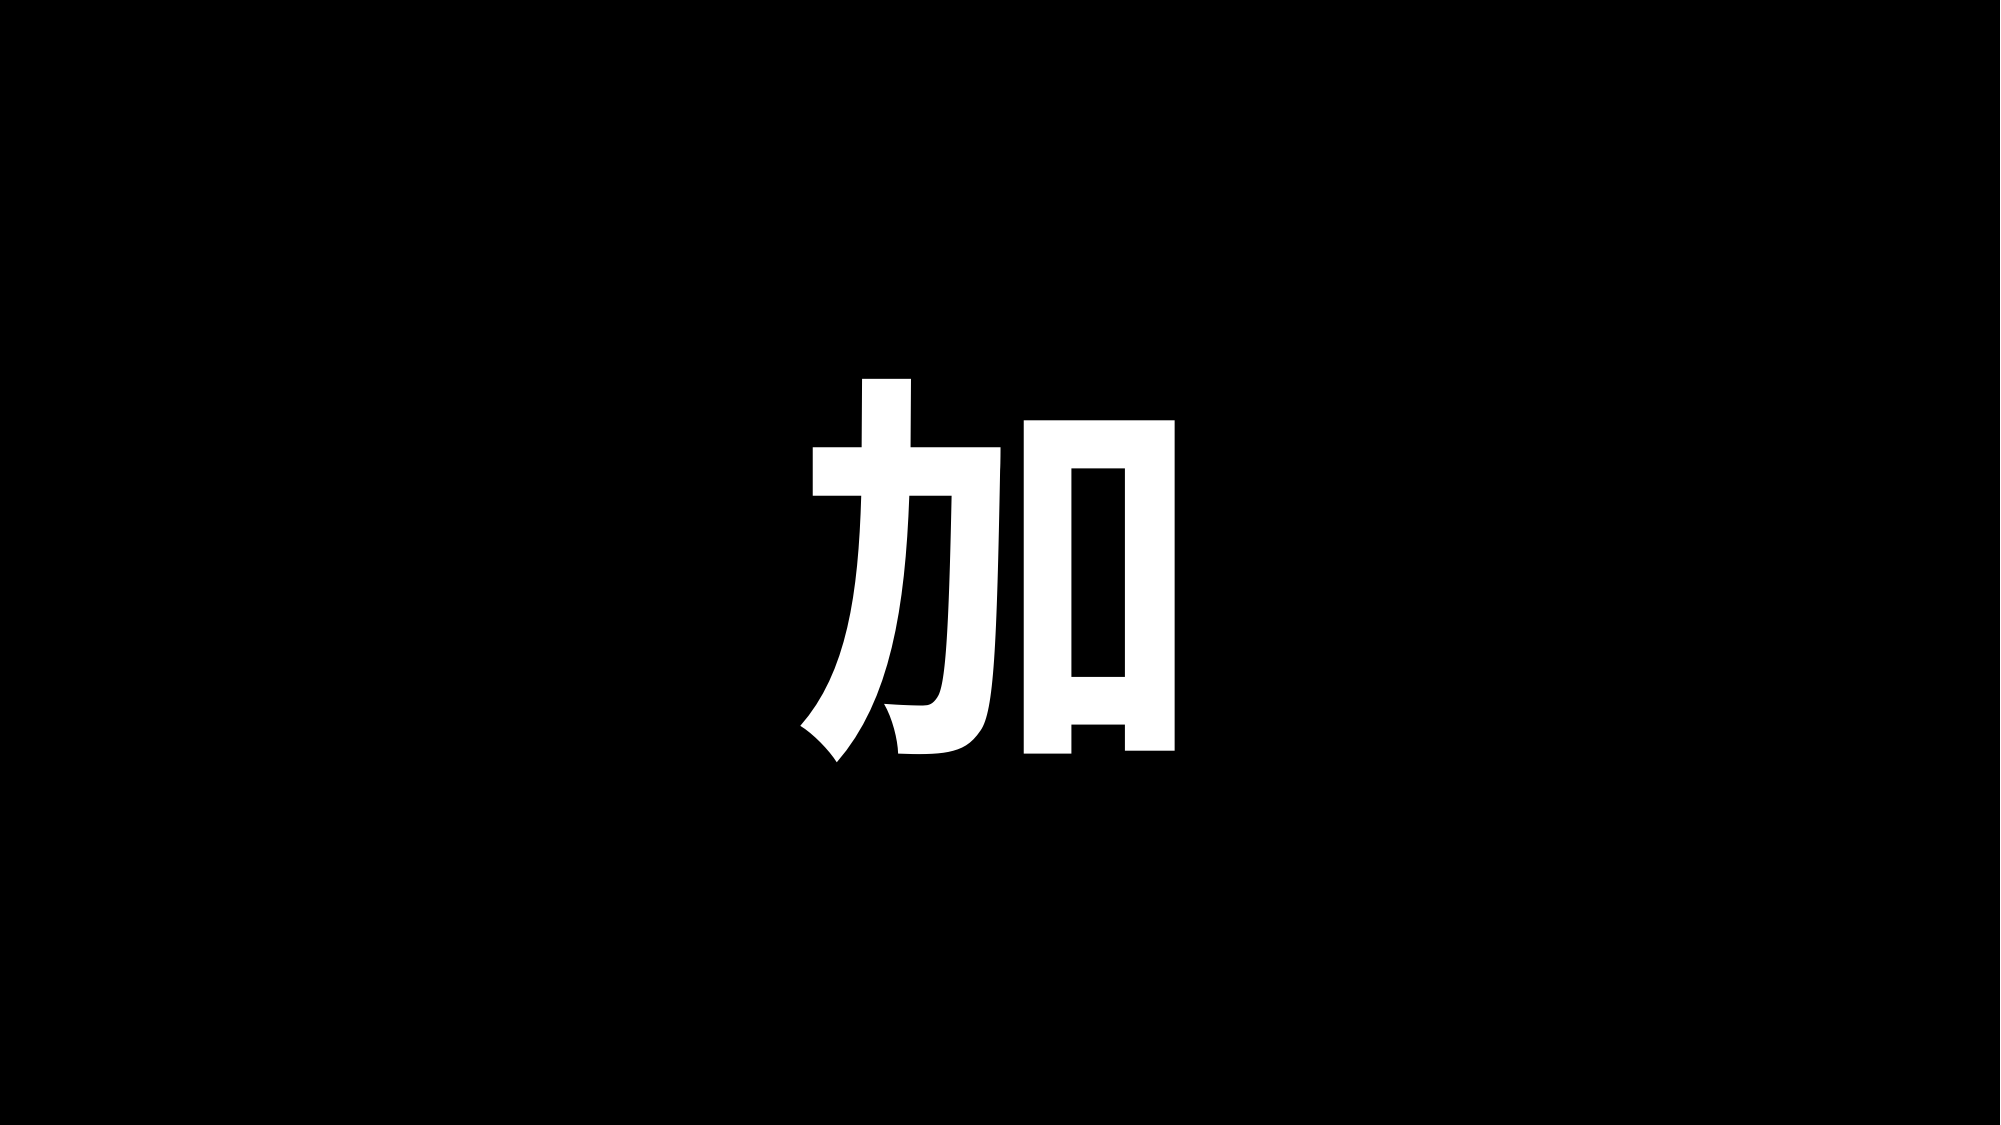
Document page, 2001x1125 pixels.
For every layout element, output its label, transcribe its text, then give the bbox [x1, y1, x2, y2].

text_box 加 [530, 303, 1470, 816]
